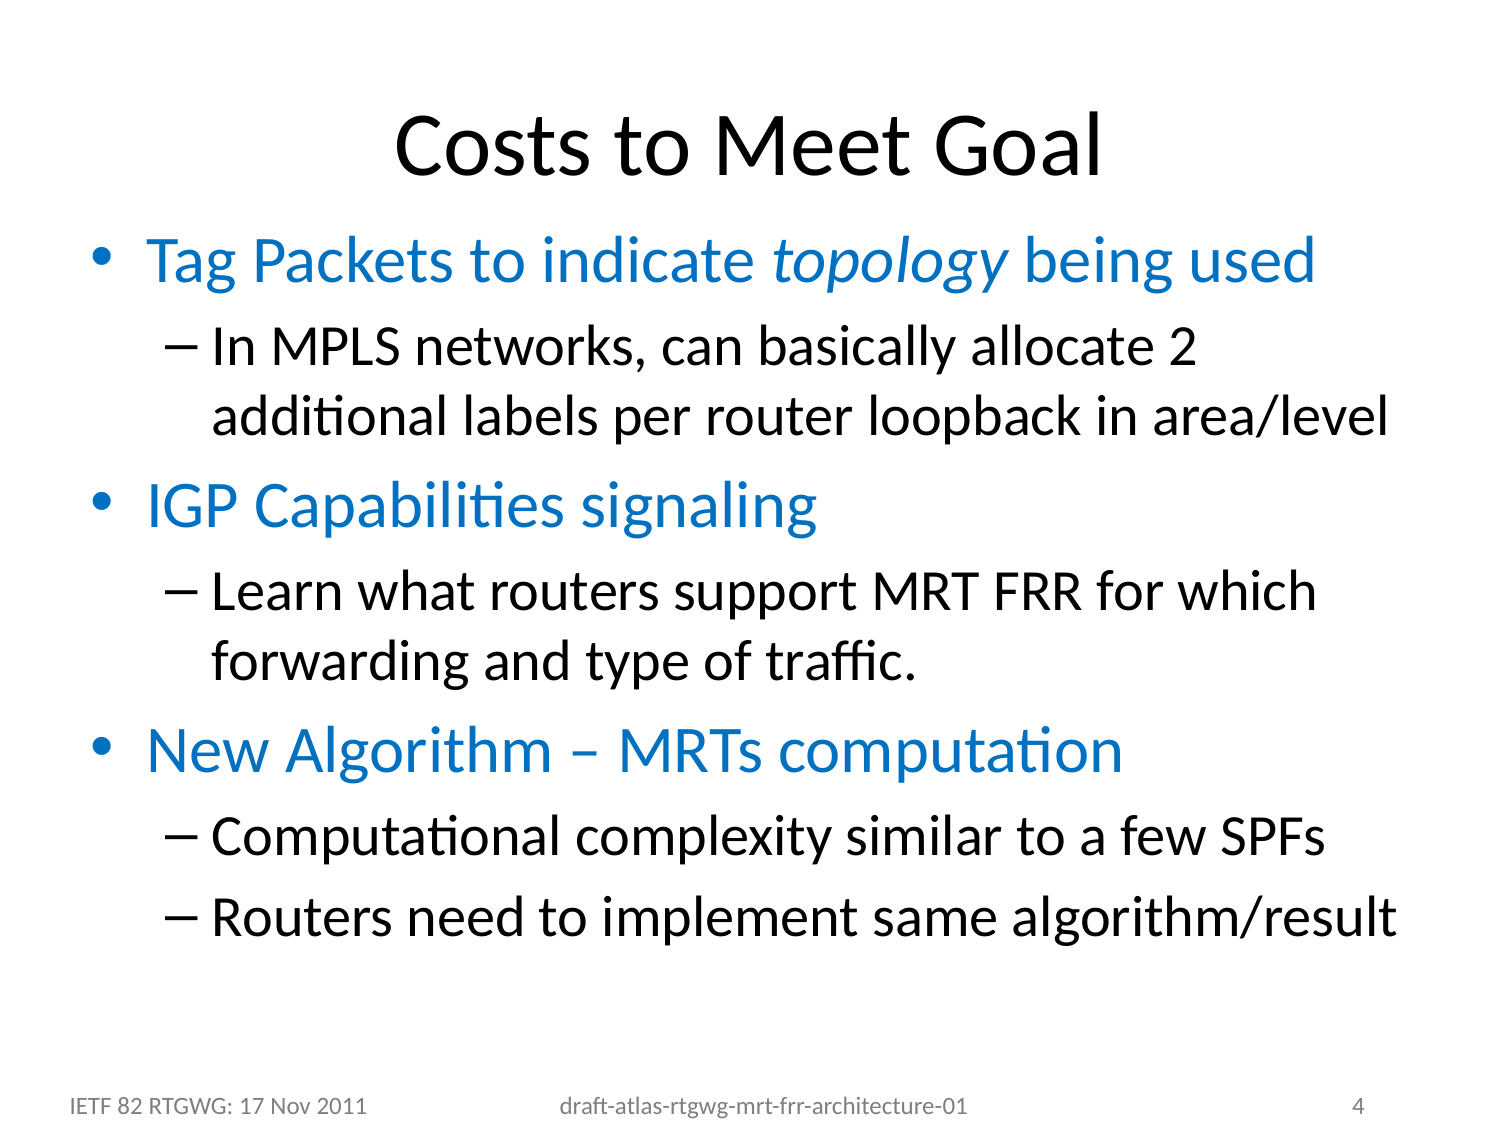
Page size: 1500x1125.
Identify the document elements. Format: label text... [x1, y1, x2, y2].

list Tag Packets to indicate topology being used In MPLS networks, can basically allocate 2 additional labels per router loopback in area/level IGP Capabilities signaling Learn what routers support MRT FRR for which forwarding and type of traffic. New Algorithm – MRTs computation Computational complexity similar to a few SPFs Routers need to implement same algorithm/result [75, 208, 1425, 1005]
title Costs to Meet Goal [75, 45, 1425, 208]
